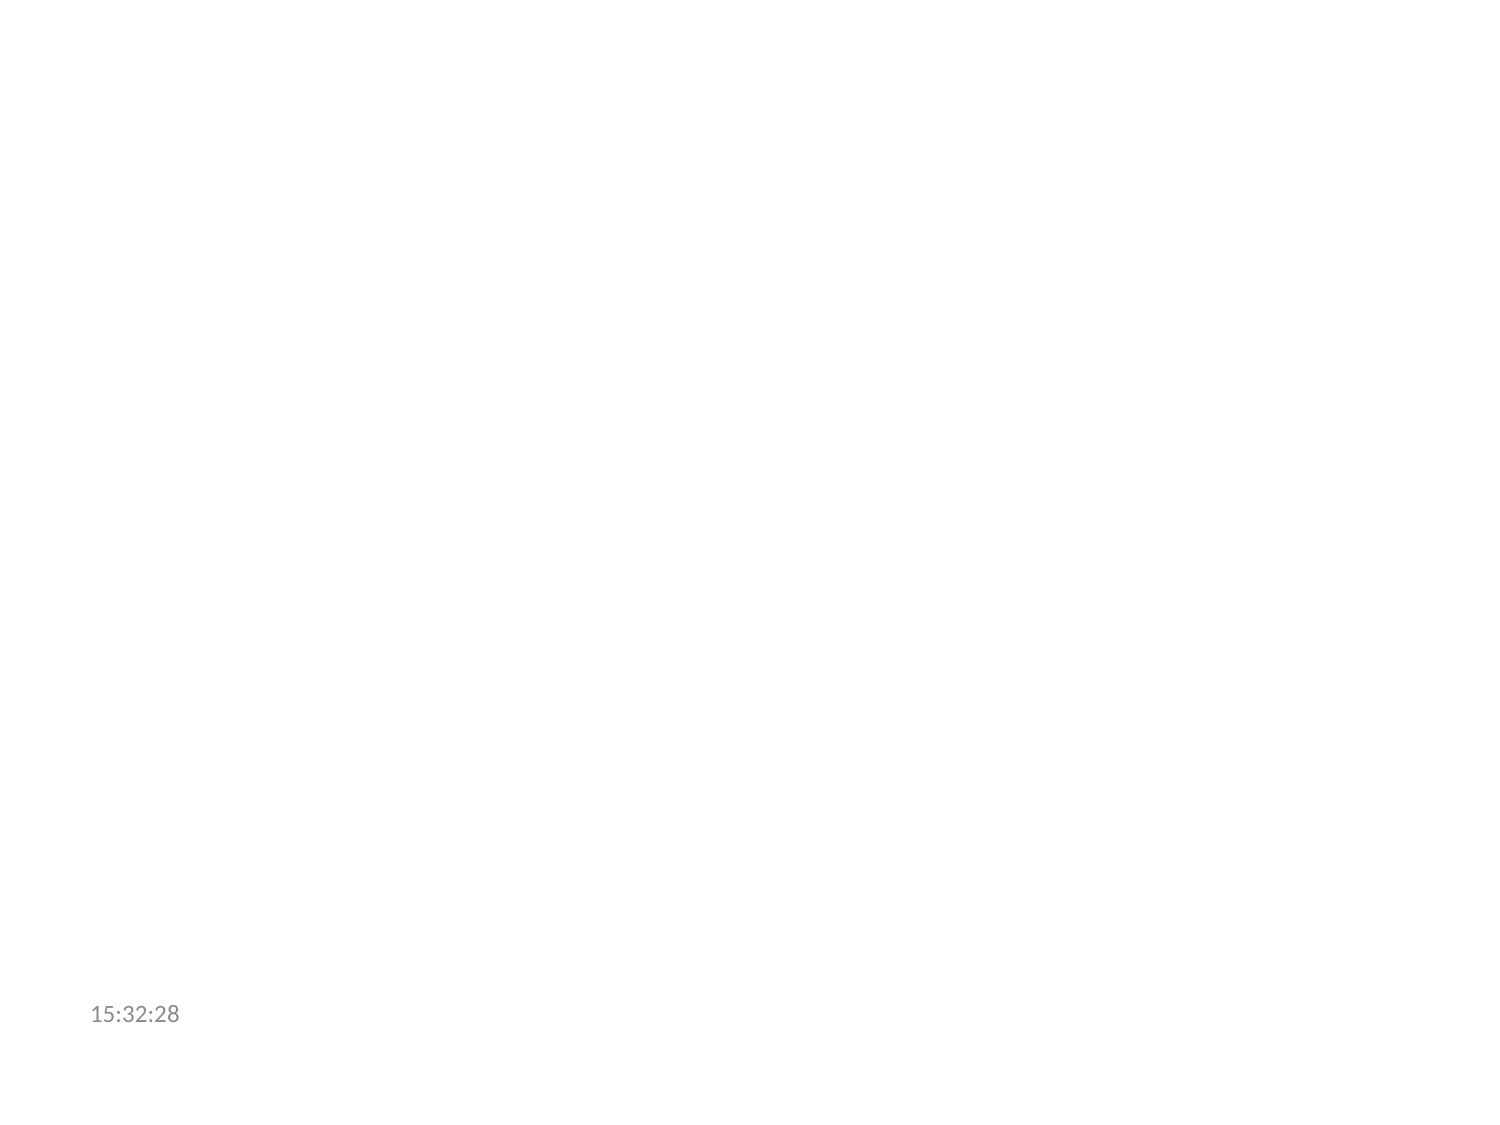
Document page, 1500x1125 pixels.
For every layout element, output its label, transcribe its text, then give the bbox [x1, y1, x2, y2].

text_box 15:35:09 [75, 982, 425, 1043]
